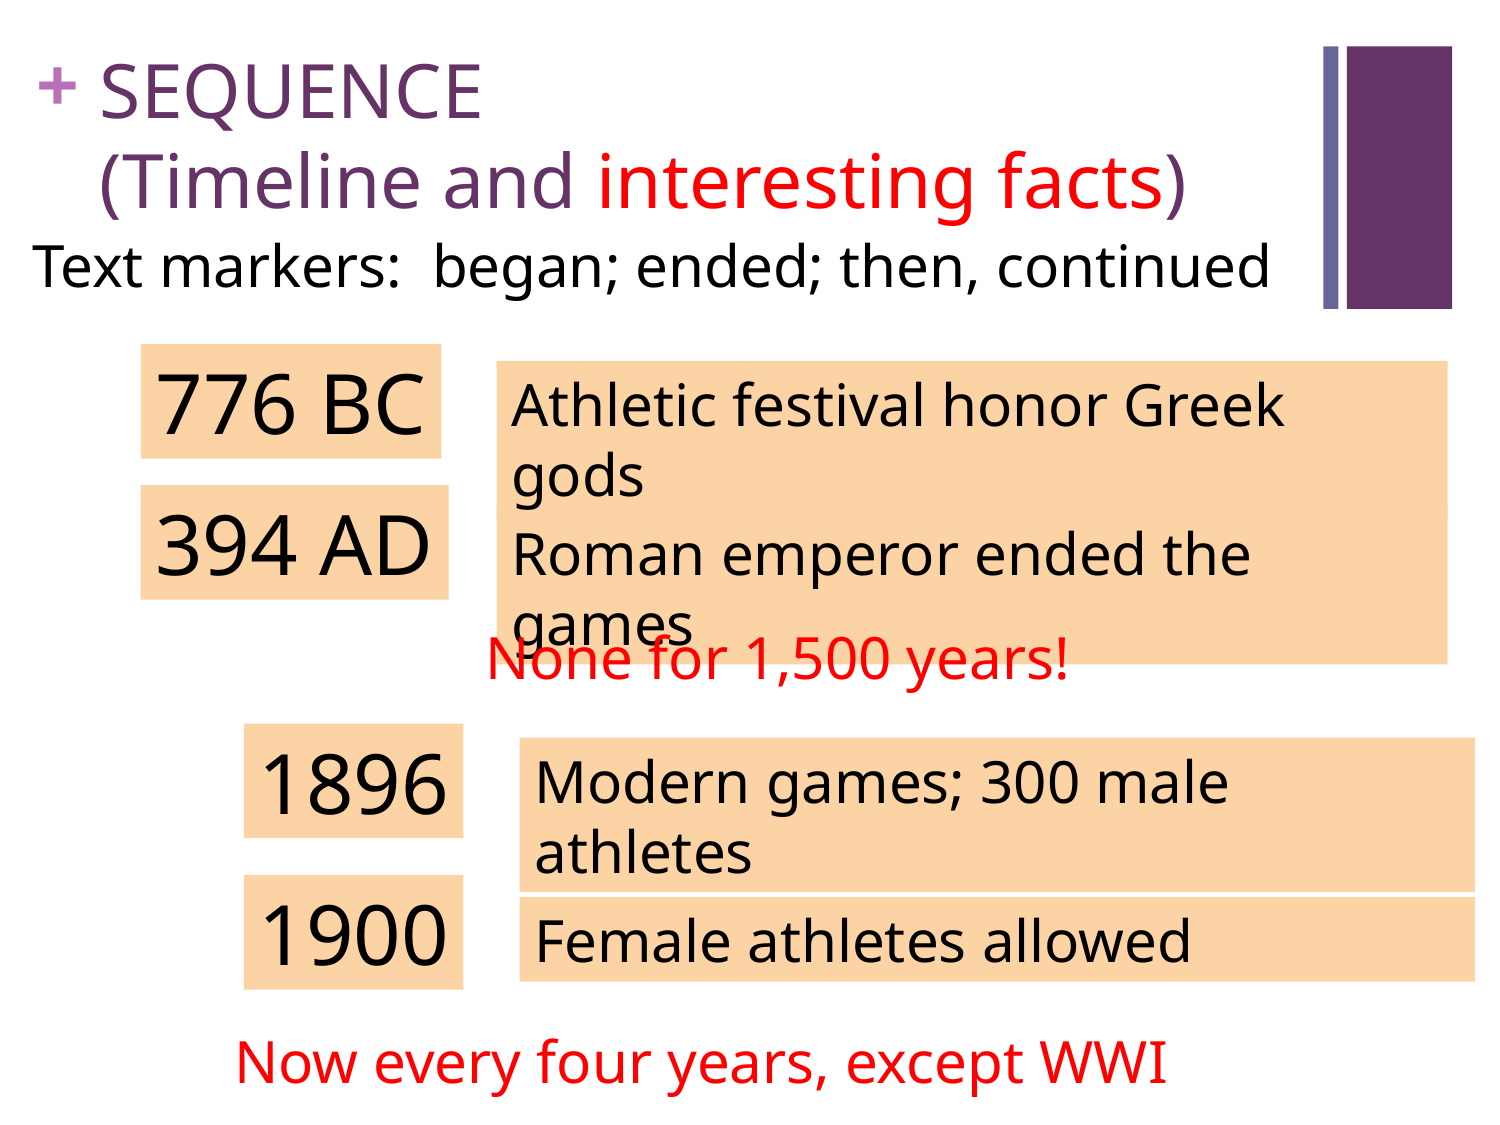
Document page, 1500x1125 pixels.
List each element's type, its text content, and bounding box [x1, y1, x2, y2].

text_box Text markers: began; ended; then, continued [17, 221, 1302, 307]
text_box 776 BC [140, 343, 442, 459]
text_box 1900 [243, 874, 464, 990]
text_box 1896 [243, 723, 464, 839]
text_box Athletic festival honor Greek gods [496, 360, 1448, 509]
text_box Female athletes allowed [519, 897, 1475, 982]
text_box Now every four years, except WWI [219, 1018, 1322, 1103]
text_box None for 1,500 years! [470, 613, 1284, 699]
text_box Roman emperor ended the games [496, 509, 1448, 665]
title SEQUENCE (Timeline and interesting facts) [85, 36, 1325, 220]
text_box 394 AD [140, 485, 449, 600]
text_box Modern games; 300 male athletes [519, 737, 1475, 893]
